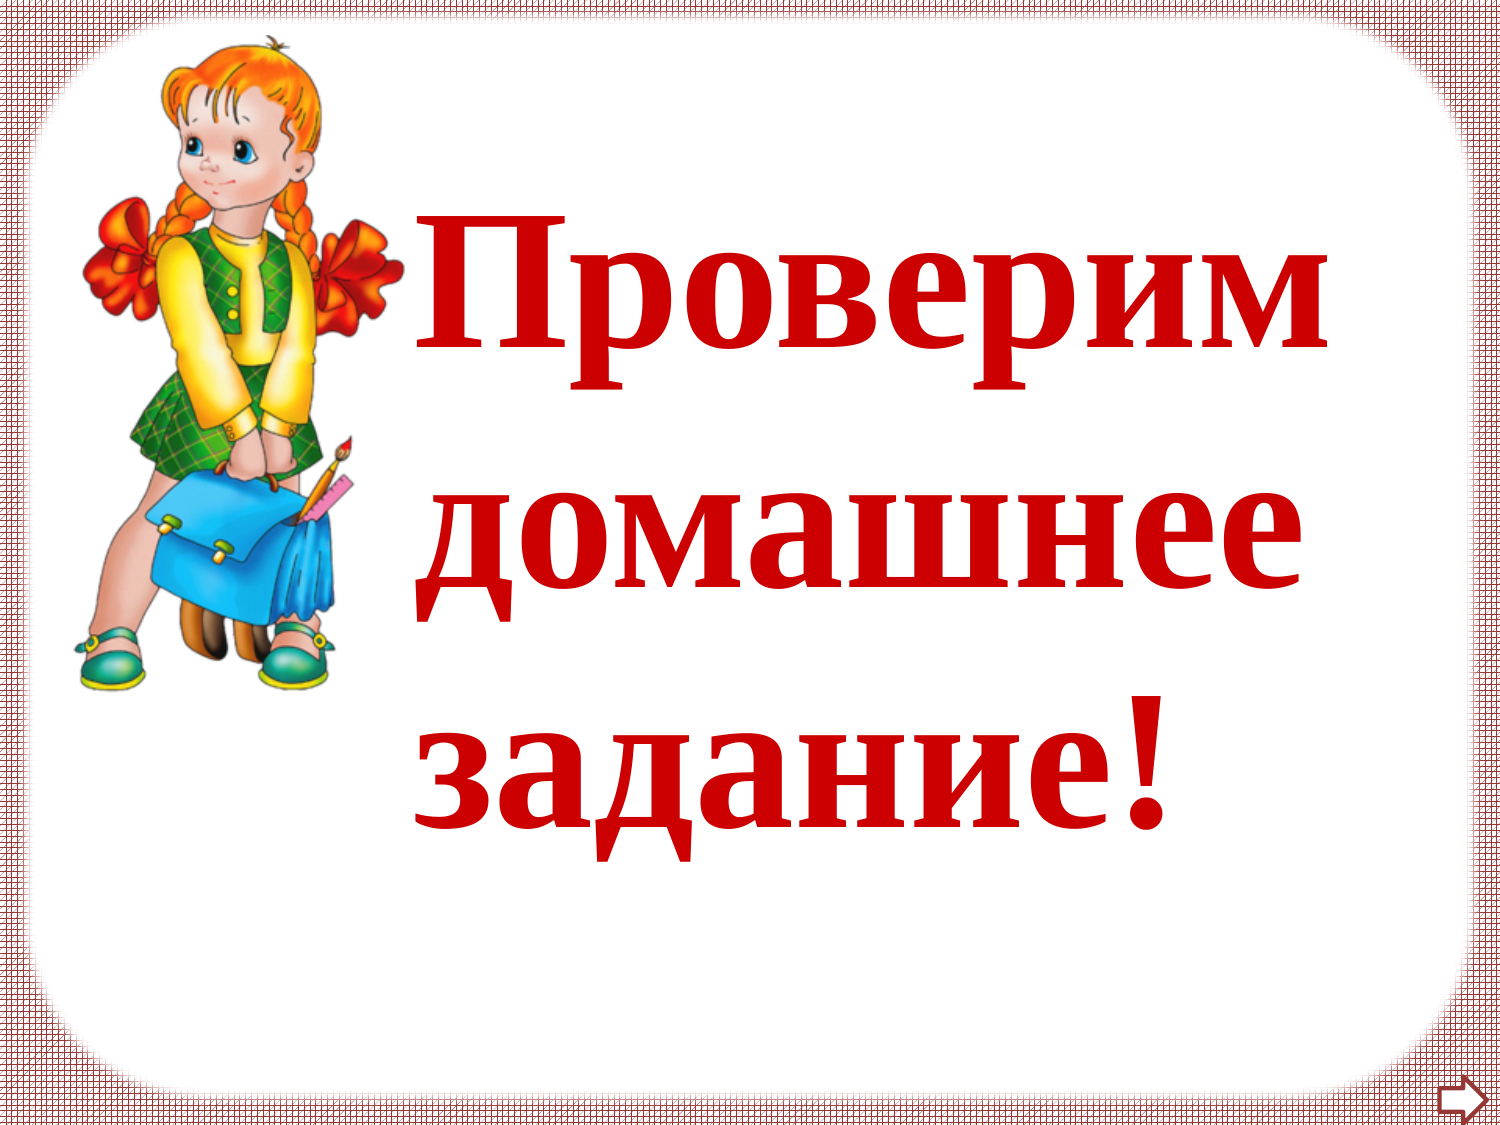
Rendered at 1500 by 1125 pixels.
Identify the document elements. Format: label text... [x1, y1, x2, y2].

text_box [1437, 1074, 1489, 1125]
text_box Проверим домашнее задание! [398, 140, 1430, 876]
picture [58, 34, 419, 708]
